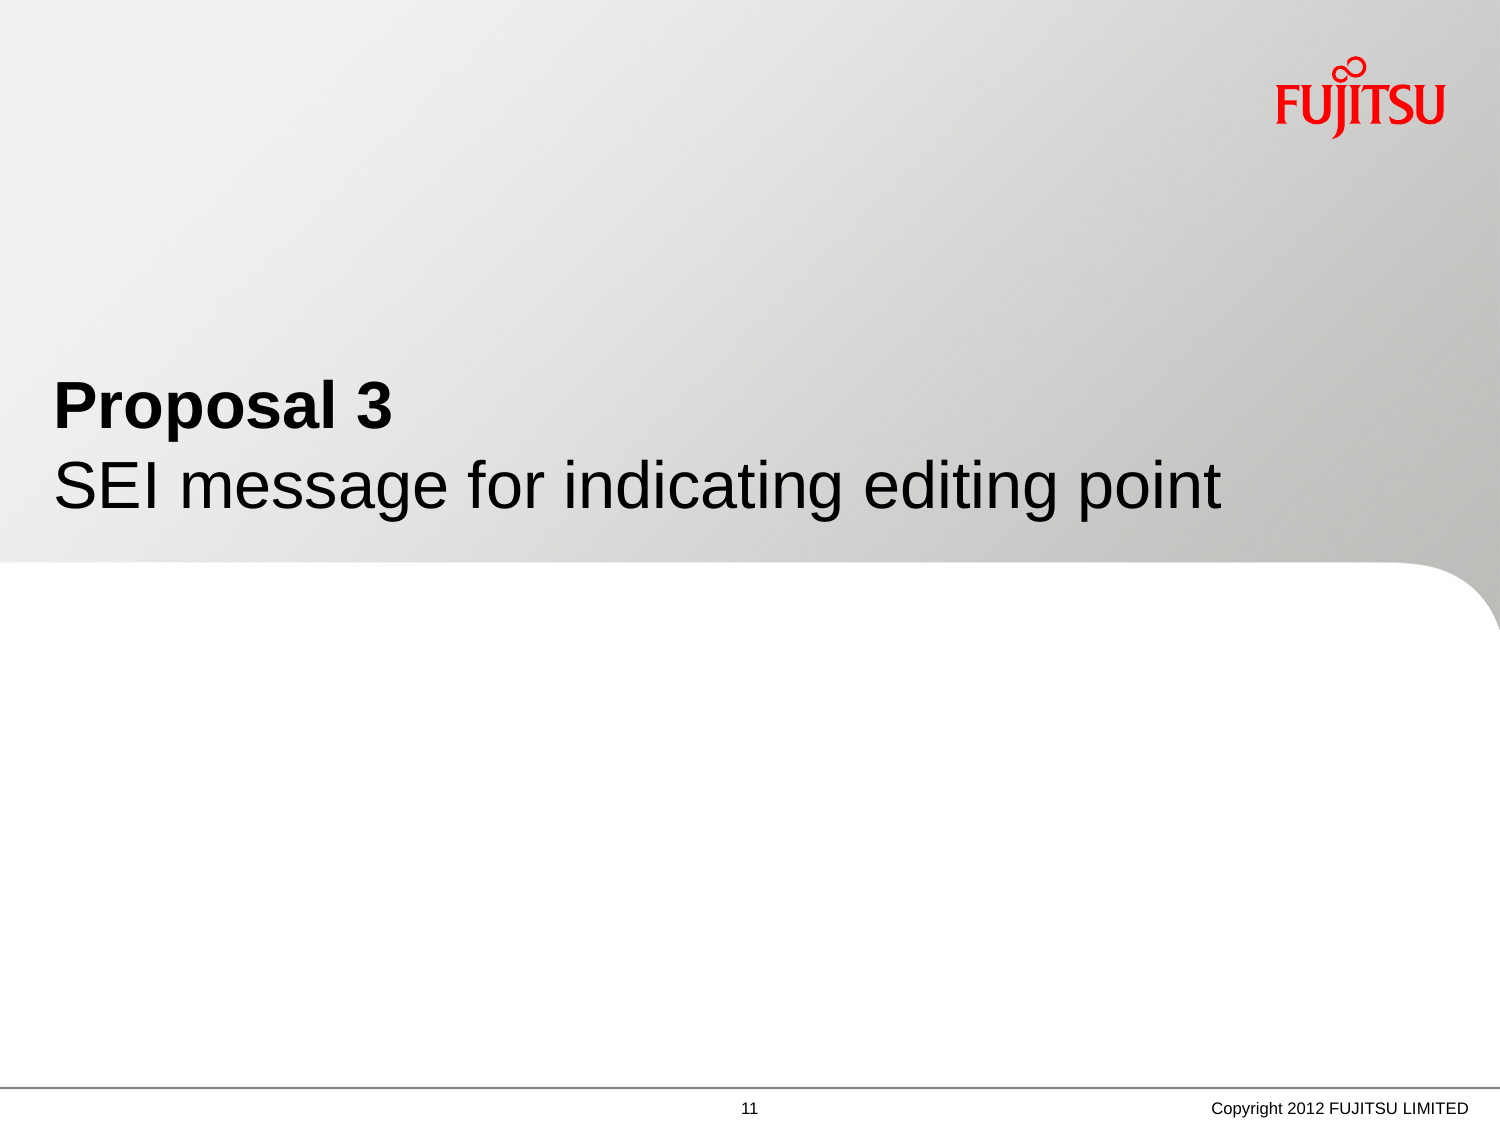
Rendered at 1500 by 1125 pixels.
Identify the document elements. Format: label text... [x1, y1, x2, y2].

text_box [0, 0, 1500, 643]
slide_number 10 [705, 1091, 794, 1125]
footer Copyright 2012 FUJITSU LIMITED [809, 1091, 1470, 1125]
